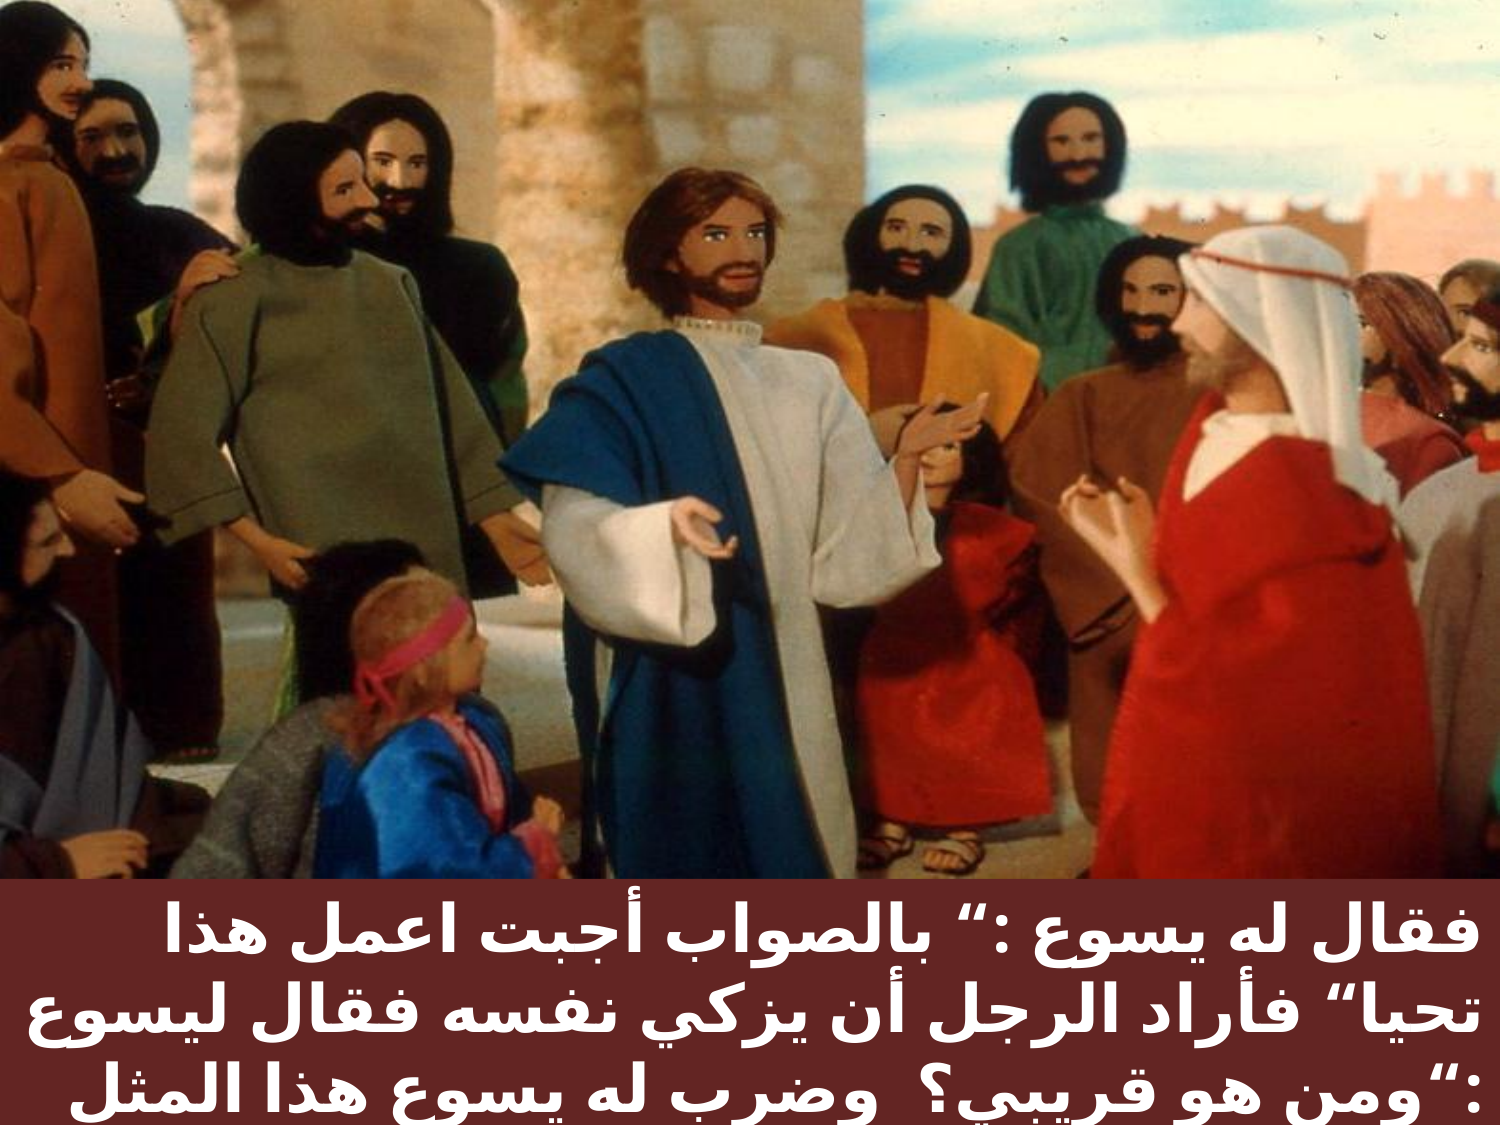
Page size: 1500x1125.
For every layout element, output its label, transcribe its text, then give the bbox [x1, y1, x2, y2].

picture [0, 0, 1500, 880]
text_box فقال له يسوع :“ بالصواب أجبت اعمل هذا تحيا“ فأراد الرجل أن يزكي نفسه فقال ليسوع :“ومن هو قريبي؟ وضرب له يسوع هذا المثل [0, 886, 1500, 1125]
